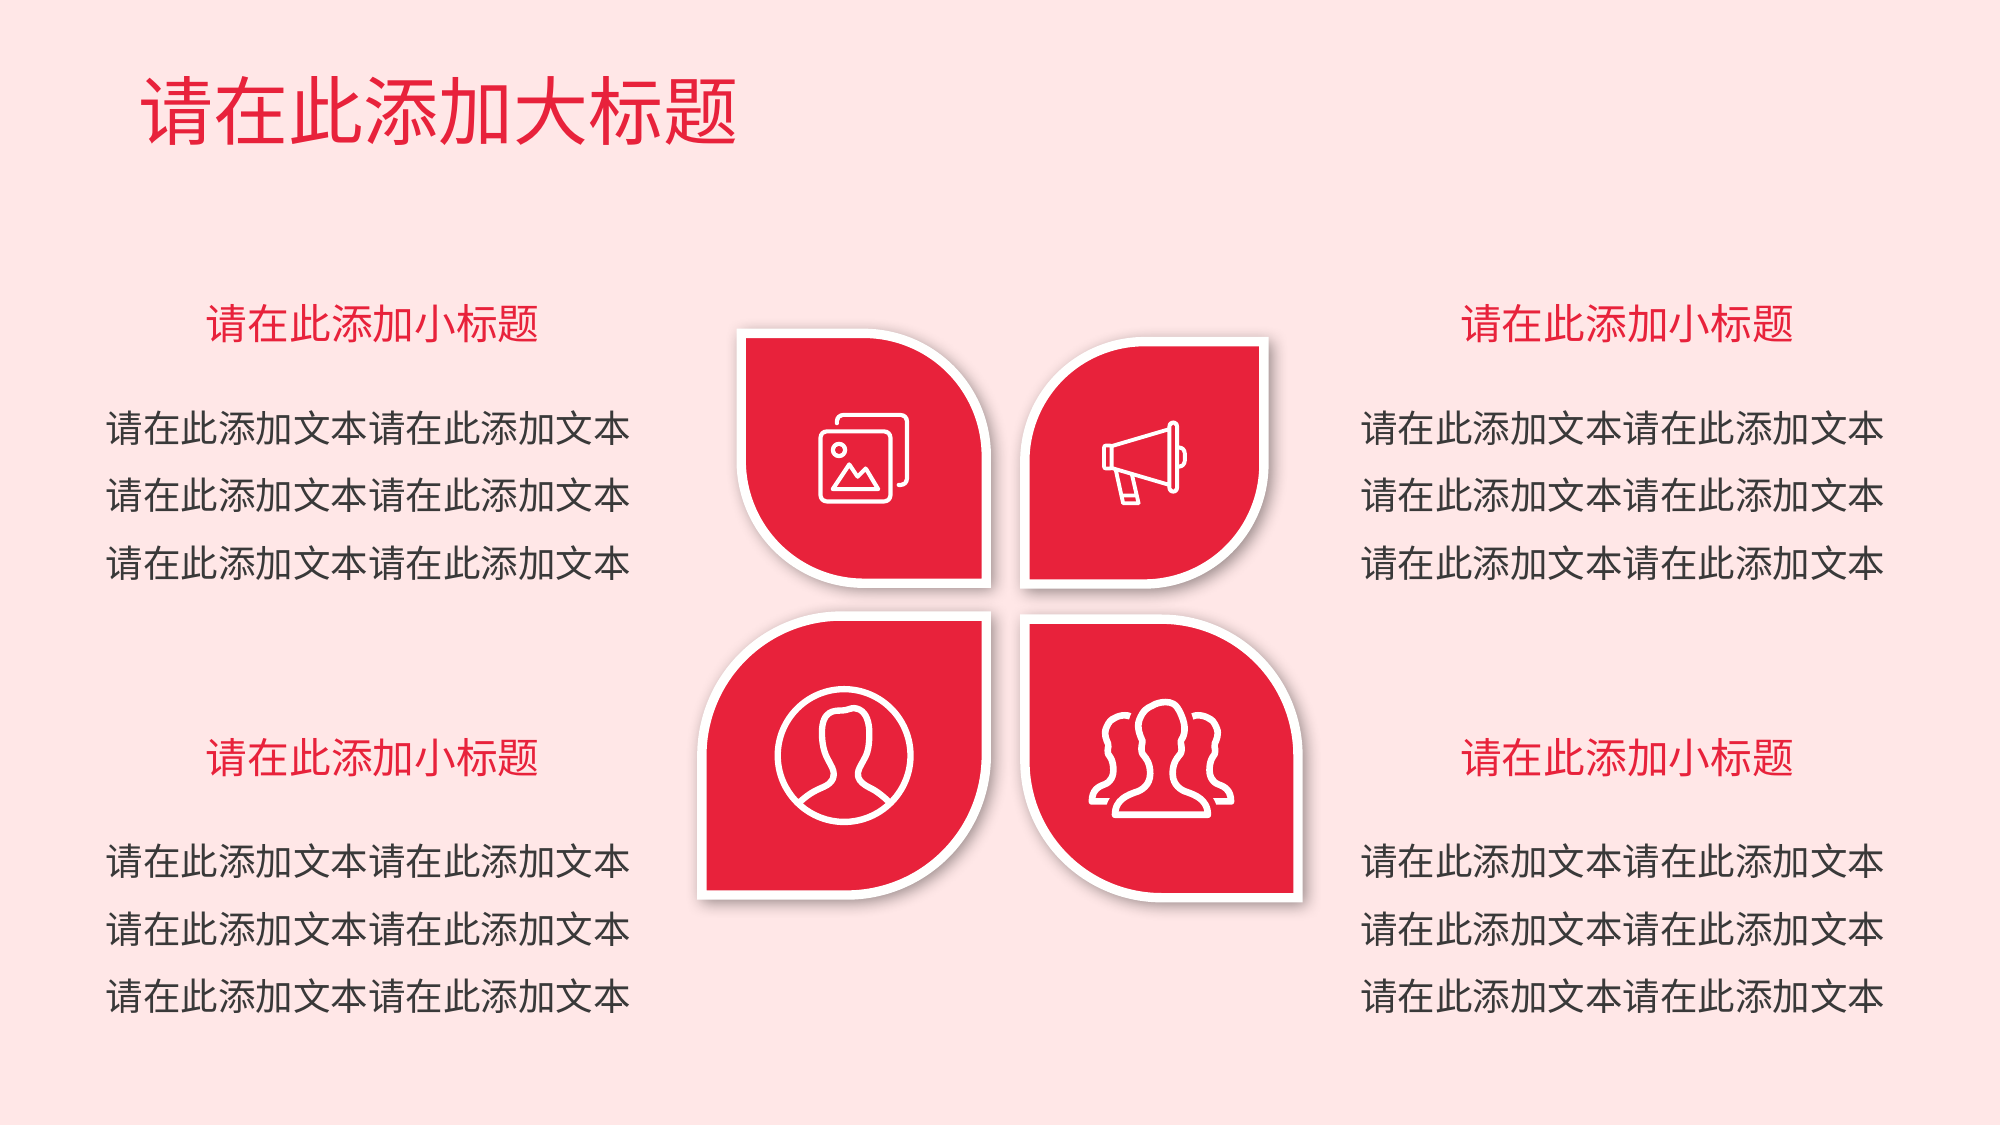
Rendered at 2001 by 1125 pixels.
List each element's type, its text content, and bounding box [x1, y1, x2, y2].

text_box 请在此添加文本请在此添加文本请在此添加文本请在此添加文本请在此添加文本请在此添加文本 [91, 808, 655, 1026]
text_box [1088, 711, 1132, 805]
text_box [1111, 698, 1212, 819]
text_box [700, 615, 988, 897]
text_box 请在此添加文本请在此添加文本请在此添加文本请在此添加文本请在此添加文本请在此添加文本 [91, 374, 655, 593]
text_box 请在此添加小标题 [1345, 265, 1909, 356]
title 请在此添加大标题 [123, 45, 1552, 185]
text_box [1023, 618, 1300, 899]
text_box [774, 685, 914, 826]
text_box 请在此添加文本请在此添加文本请在此添加文本请在此添加文本请在此添加文本请在此添加文本 [1345, 374, 1909, 593]
text_box [1191, 711, 1235, 805]
text_box 请在此添加小标题 [91, 265, 655, 356]
text_box 请在此添加小标题 [91, 699, 655, 789]
text_box [818, 429, 893, 504]
text_box [1102, 420, 1187, 506]
text_box 请在此添加小标题 [1345, 699, 1909, 789]
text_box 请在此添加文本请在此添加文本请在此添加文本请在此添加文本请在此添加文本请在此添加文本 [1345, 808, 1909, 1026]
text_box [834, 412, 910, 488]
text_box [740, 332, 988, 585]
text_box [1023, 340, 1265, 586]
